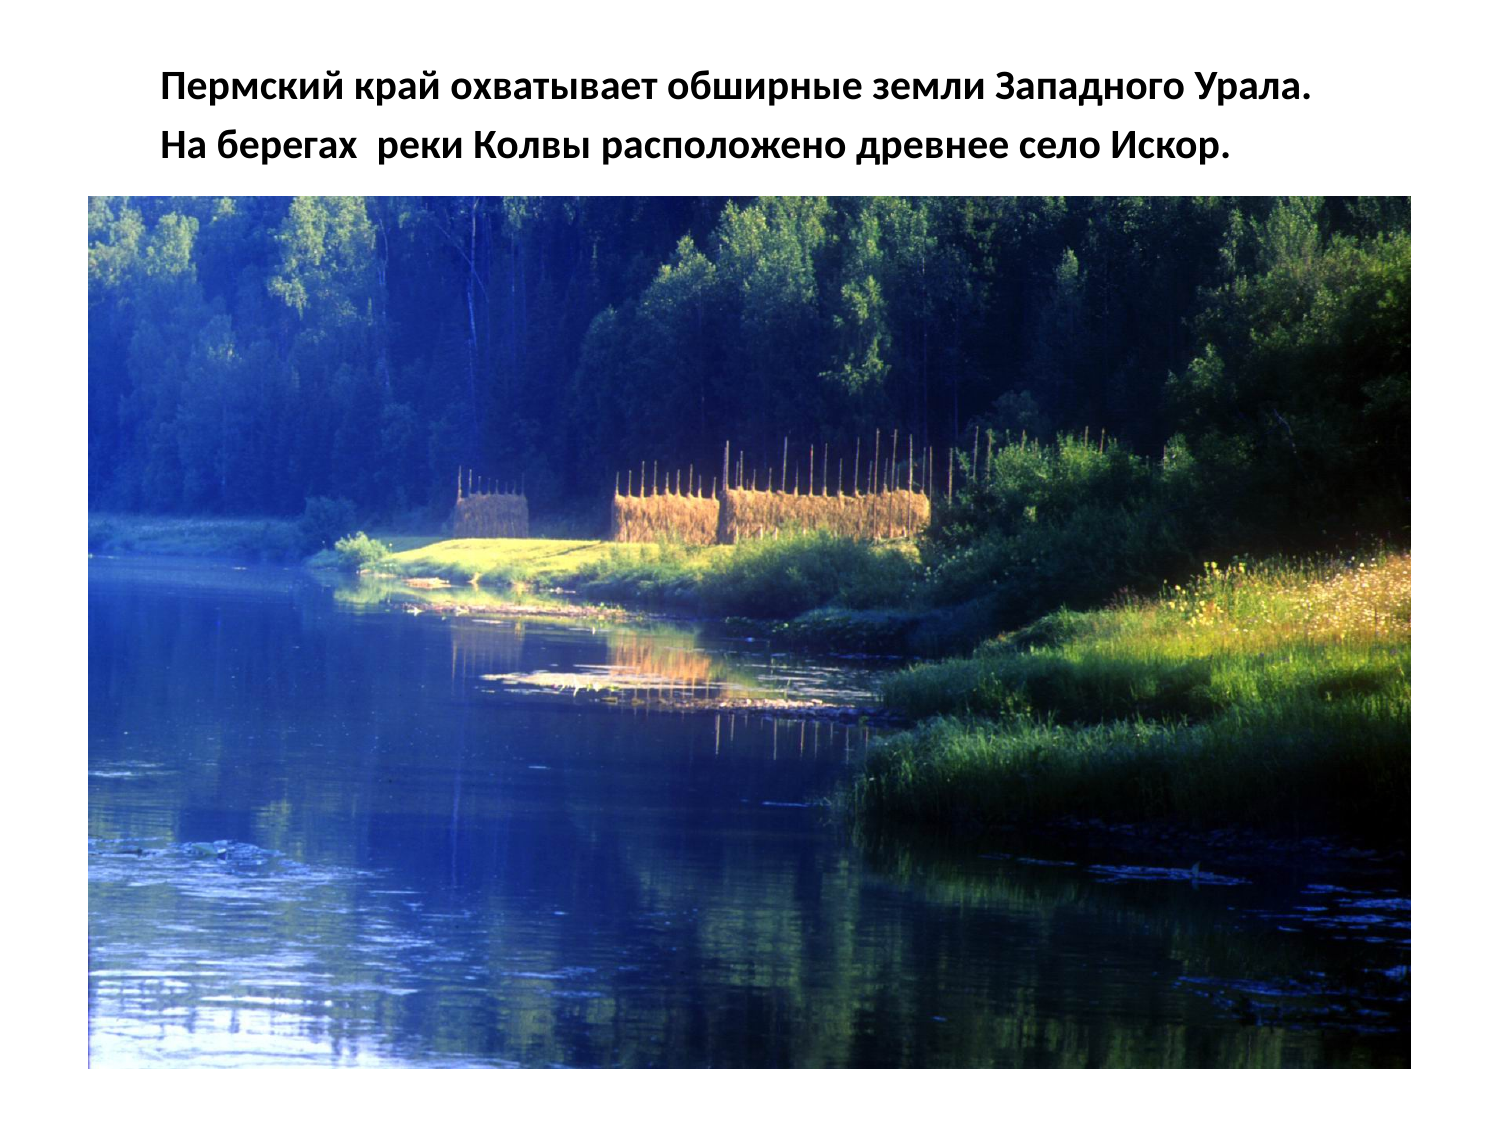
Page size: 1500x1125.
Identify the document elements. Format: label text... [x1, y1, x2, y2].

text_box Пермский край охватывает обширные земли Западного Урала. На берегах реки Колвы расположено древнее село Искор. [145, 50, 1329, 176]
picture [88, 196, 1412, 1069]
